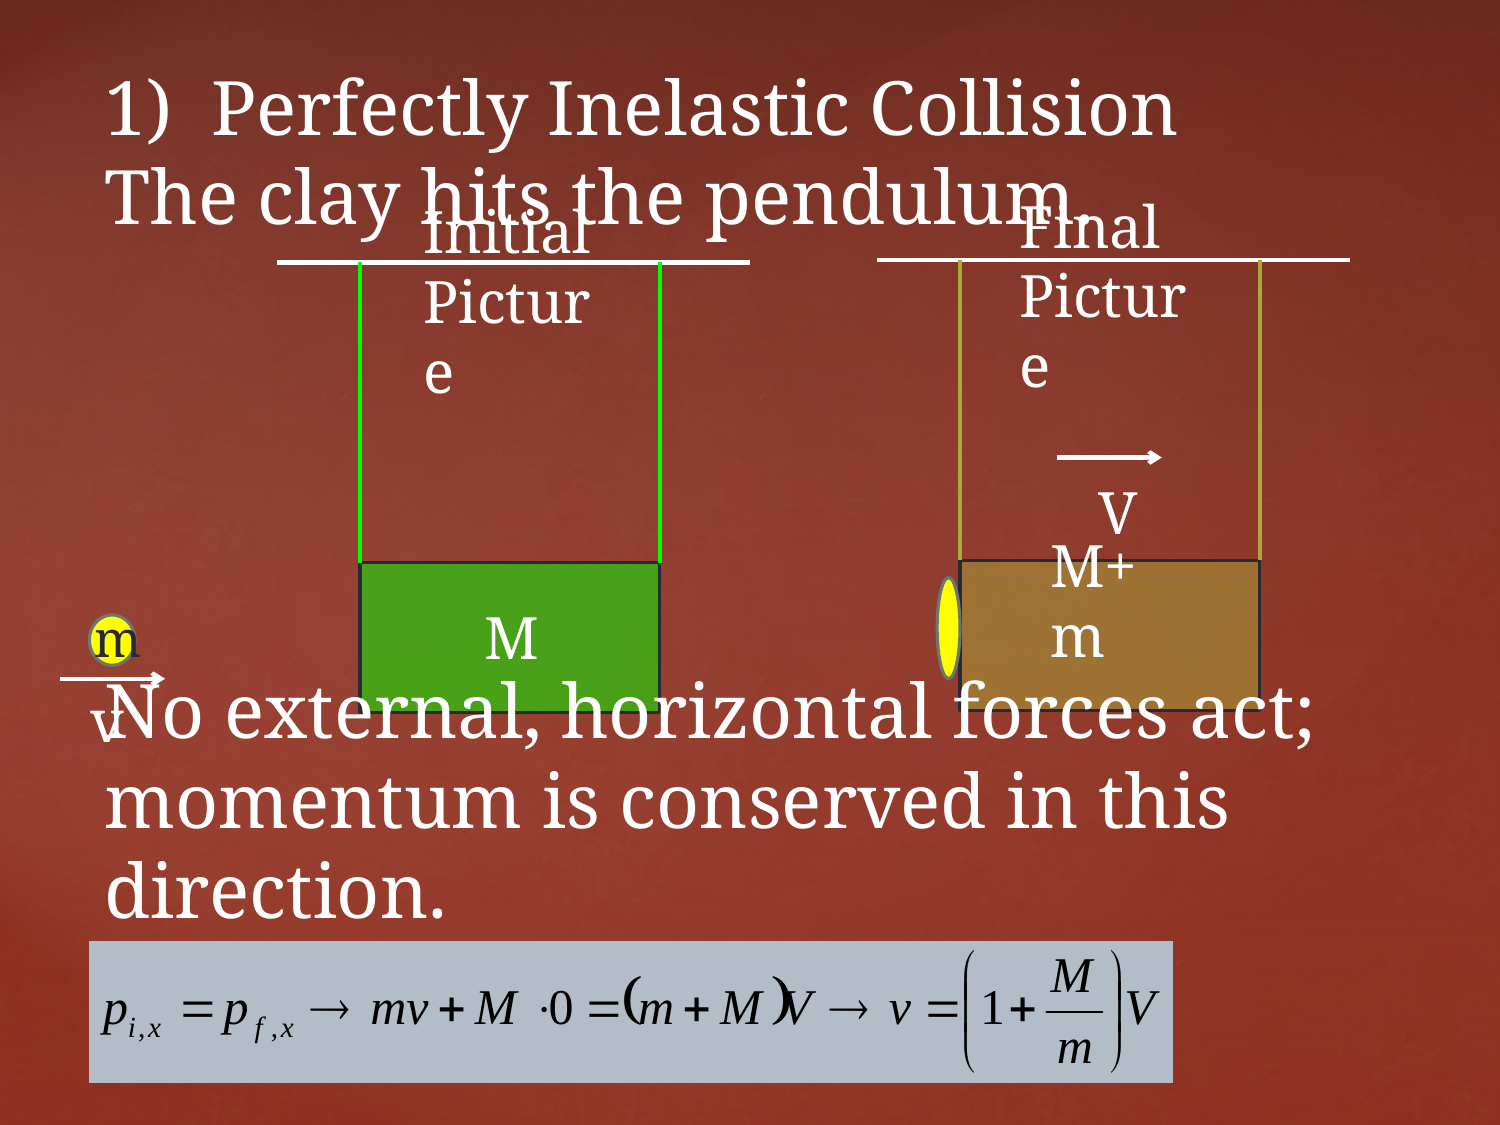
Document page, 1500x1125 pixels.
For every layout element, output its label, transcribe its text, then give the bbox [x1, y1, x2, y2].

text_box [958, 559, 1261, 712]
text_box v [74, 695, 135, 762]
text_box M+m [1034, 593, 1200, 677]
text_box m [79, 592, 140, 675]
text_box V [1083, 474, 1144, 554]
text_box No external, horizontal forces act; momentum is conserved in this direction. [89, 761, 1369, 942]
text_box [935, 576, 962, 681]
text_box Initial Picture [408, 278, 619, 413]
text_box M [469, 596, 551, 679]
text_box Final Picture [1004, 277, 1215, 408]
text_box [358, 561, 661, 714]
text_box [88, 940, 1174, 1084]
title 1) Perfectly Inelastic Collision The clay hits the pendulum. [89, 67, 1327, 248]
